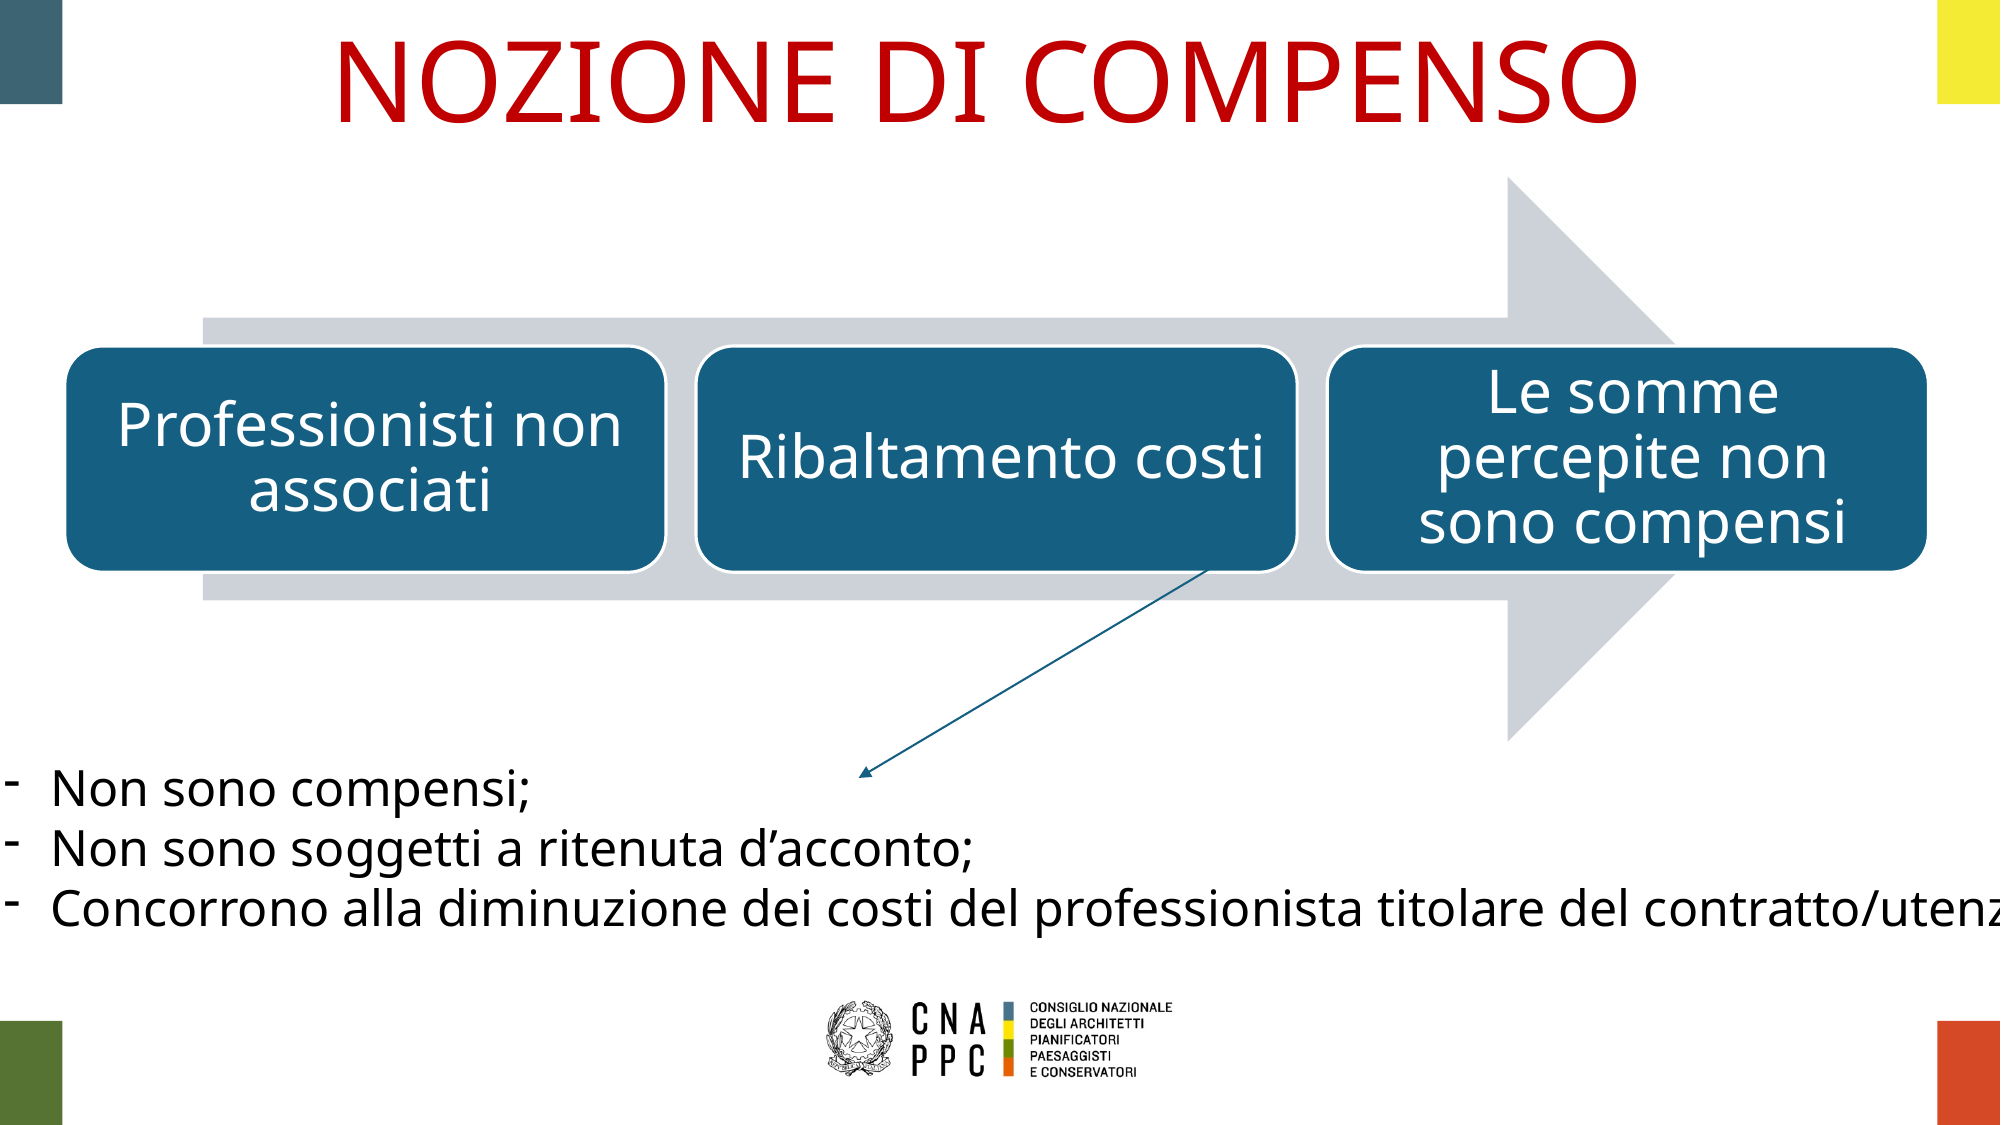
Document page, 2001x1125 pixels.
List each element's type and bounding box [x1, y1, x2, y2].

text_box [0, 0, 2000, 1125]
